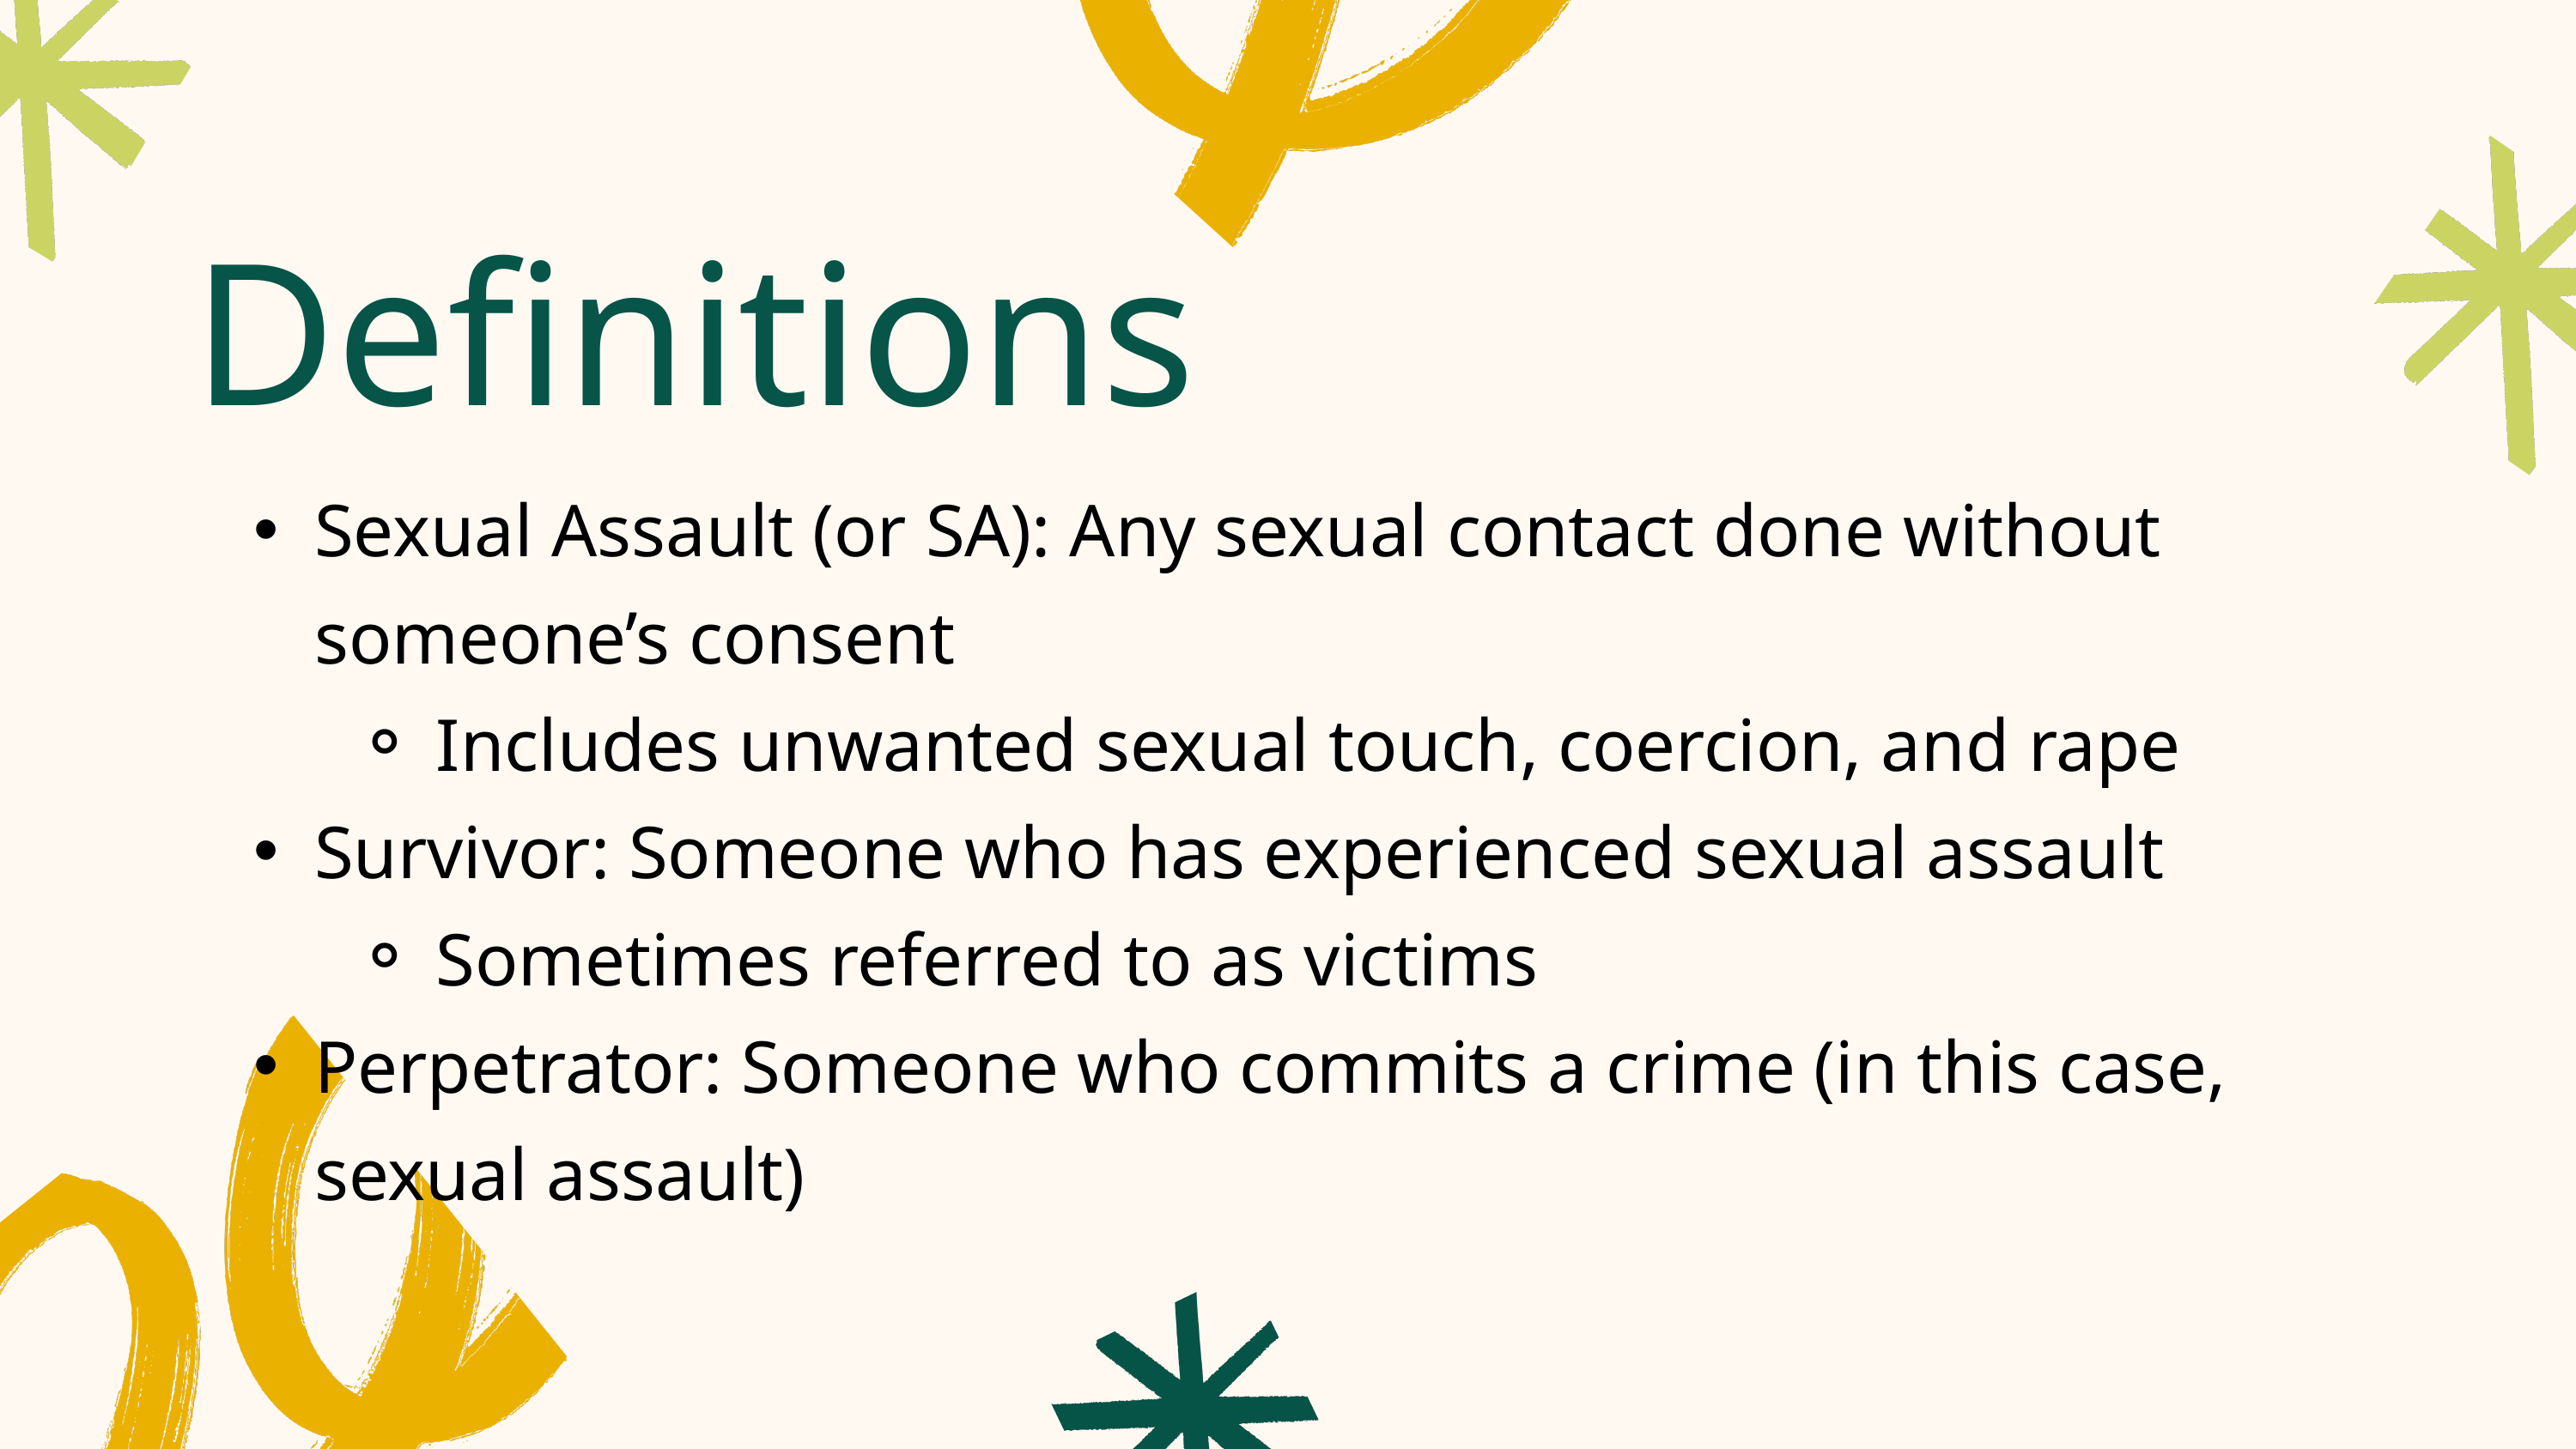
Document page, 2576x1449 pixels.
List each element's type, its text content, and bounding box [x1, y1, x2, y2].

text_box [0, 0, 201, 271]
text_box Sexual Assault (or SA): Any sexual contact done without someone’s consent Includes unwanted sexual touch, coercion, and rape Survivor: Someone who has experienced sexual assault Sometimes referred to as victims Perpetrator: Someone who commits a crime (in this case, sexual assault) [192, 464, 2384, 1216]
text_box [0, 1068, 641, 1449]
text_box Definitions [192, 209, 1794, 446]
text_box [960, 0, 1807, 209]
text_box [1035, 1268, 1334, 1449]
text_box [2344, 135, 2576, 481]
